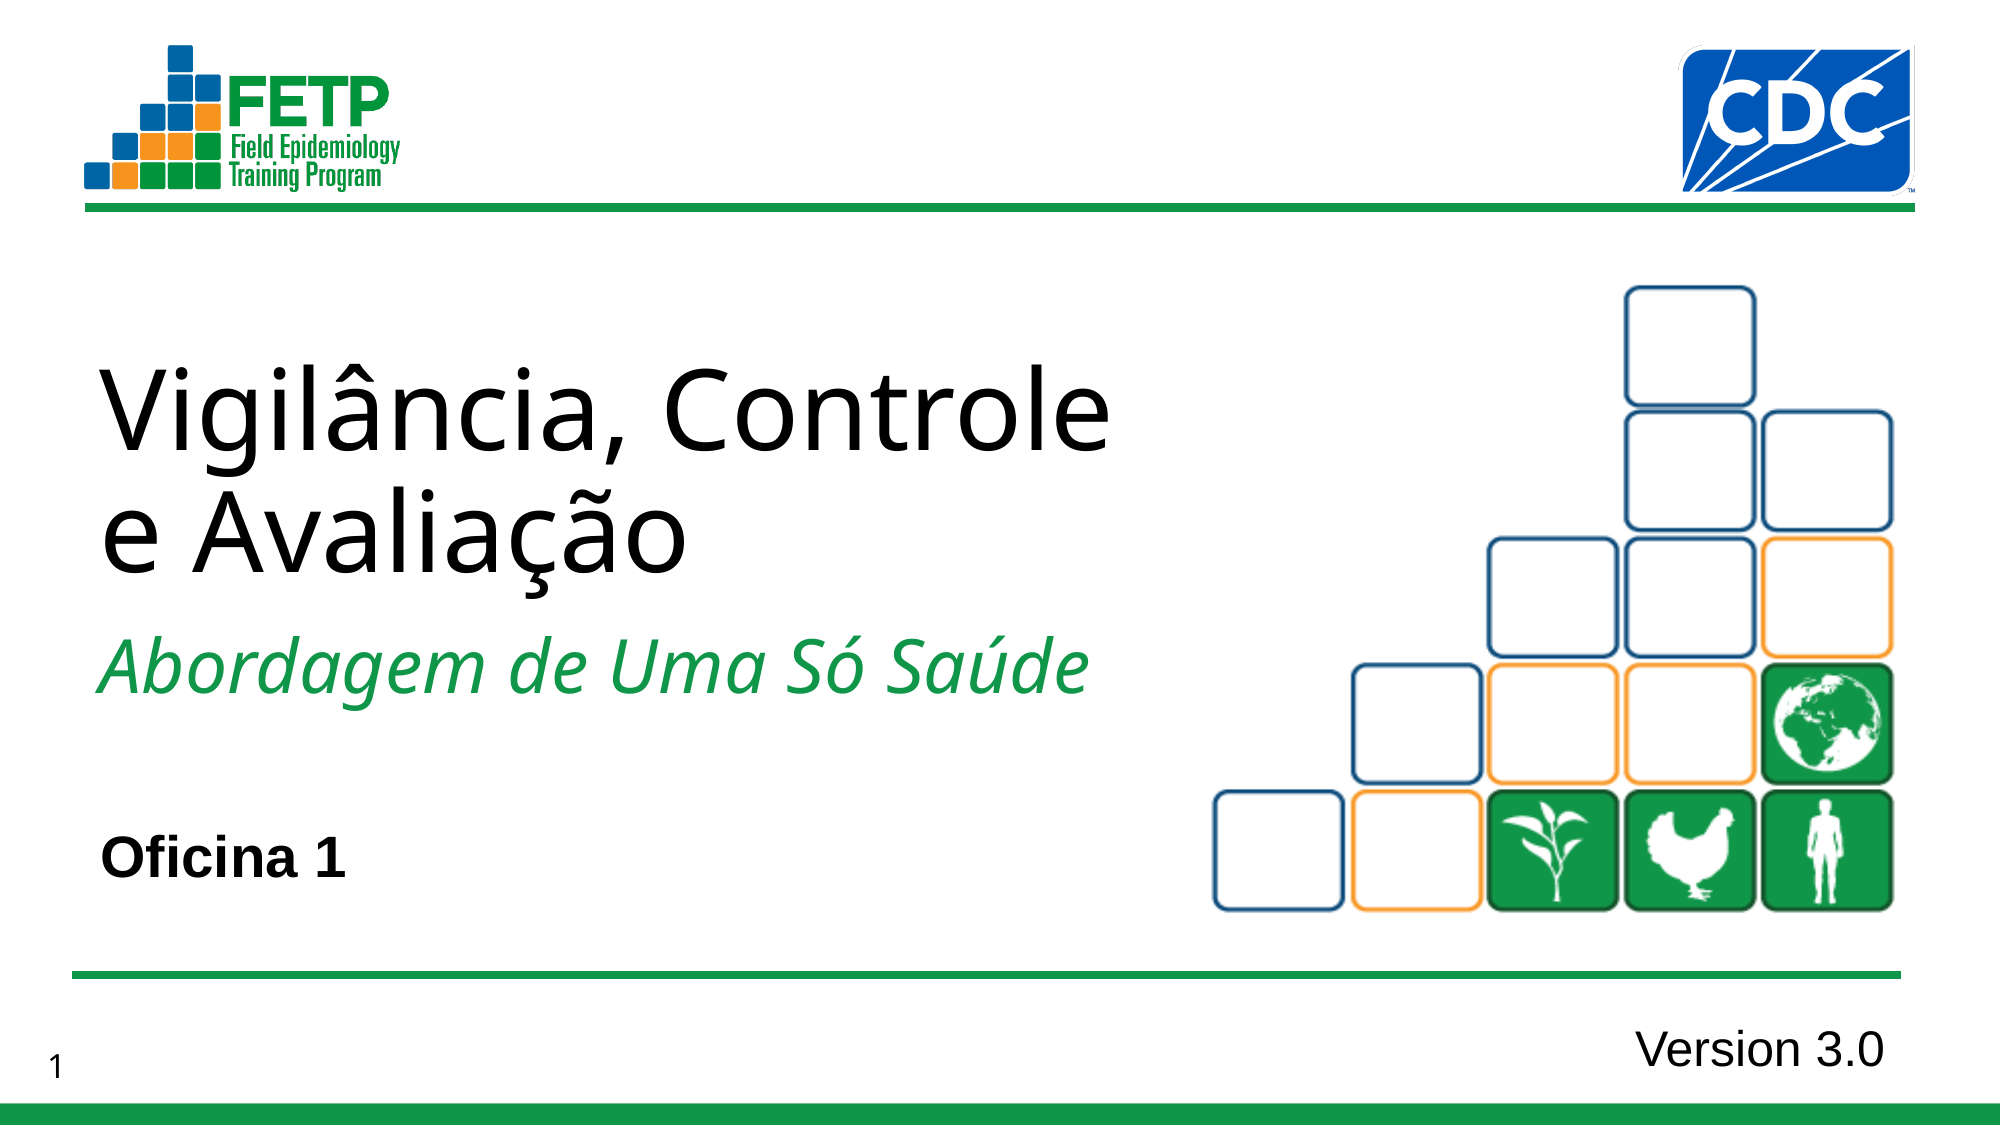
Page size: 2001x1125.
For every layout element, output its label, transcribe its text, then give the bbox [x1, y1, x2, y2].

picture [1186, 254, 1915, 928]
list Oficina 1 [85, 812, 574, 898]
list Vigilância, Controle e Avaliação [84, 346, 1333, 607]
picture [84, 45, 400, 192]
picture [1678, 45, 1915, 196]
